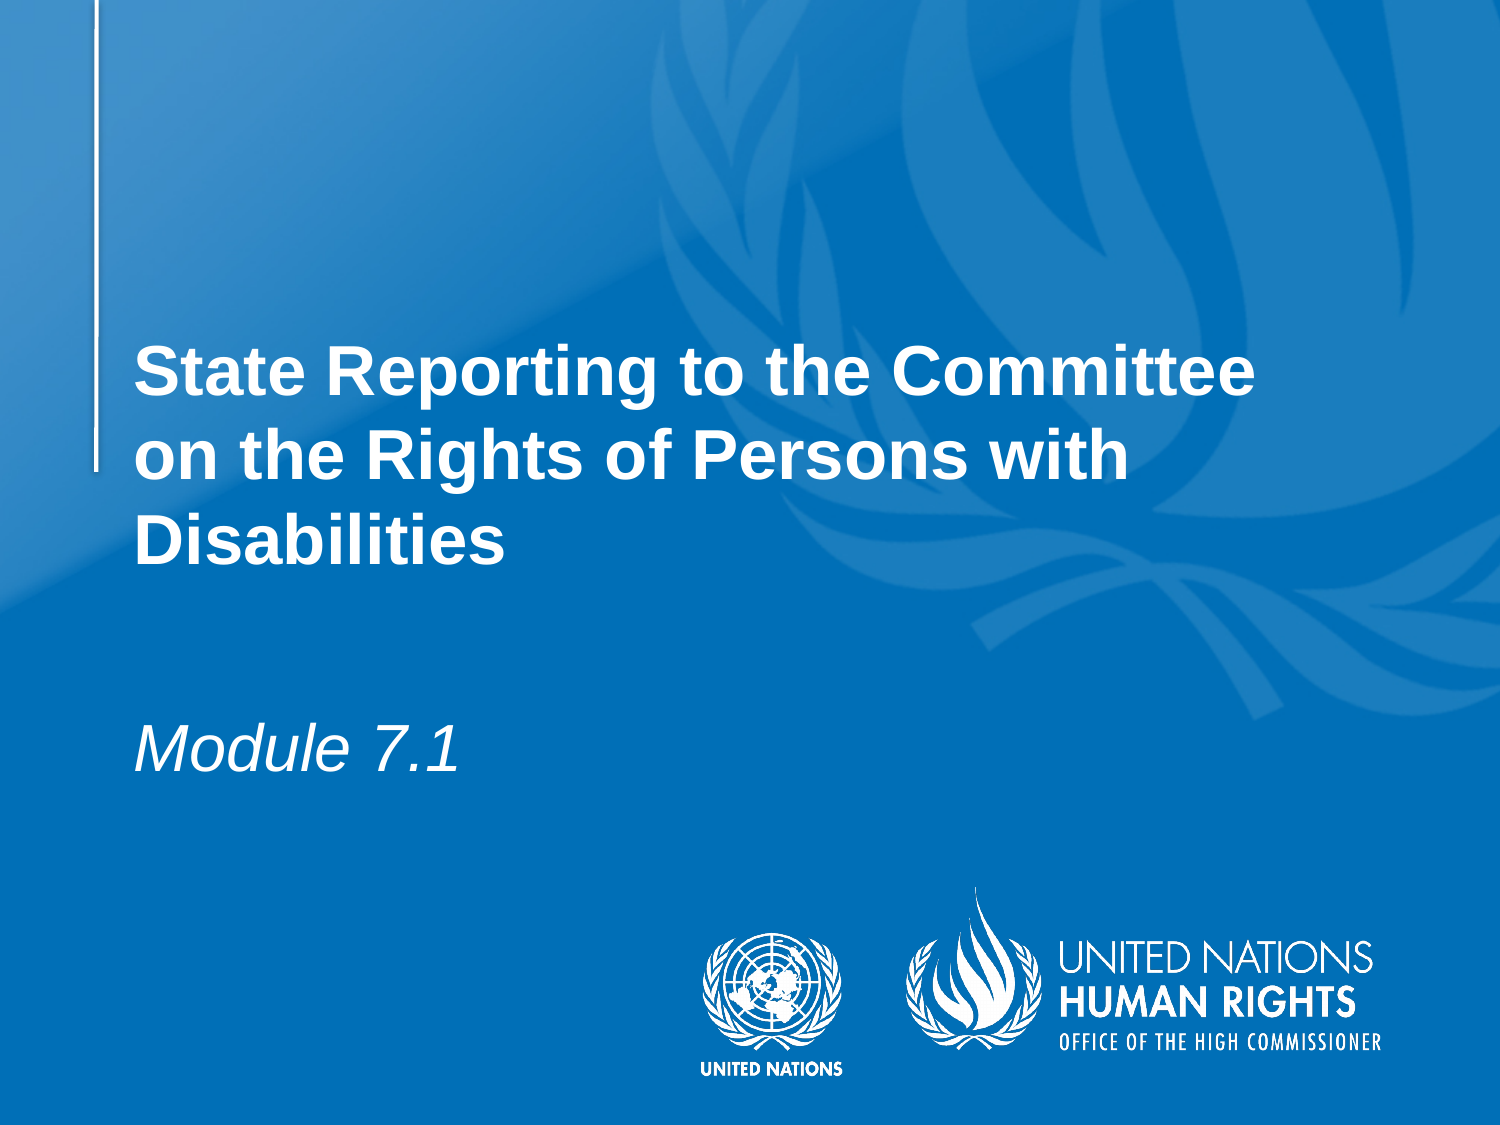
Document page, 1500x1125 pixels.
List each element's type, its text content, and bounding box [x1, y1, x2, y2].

picture [0, 0, 1500, 1125]
title State Reporting to the Committee on the Rights of Persons with Disabilities [118, 316, 1325, 506]
subtitle Module 7.1 [118, 696, 1200, 858]
